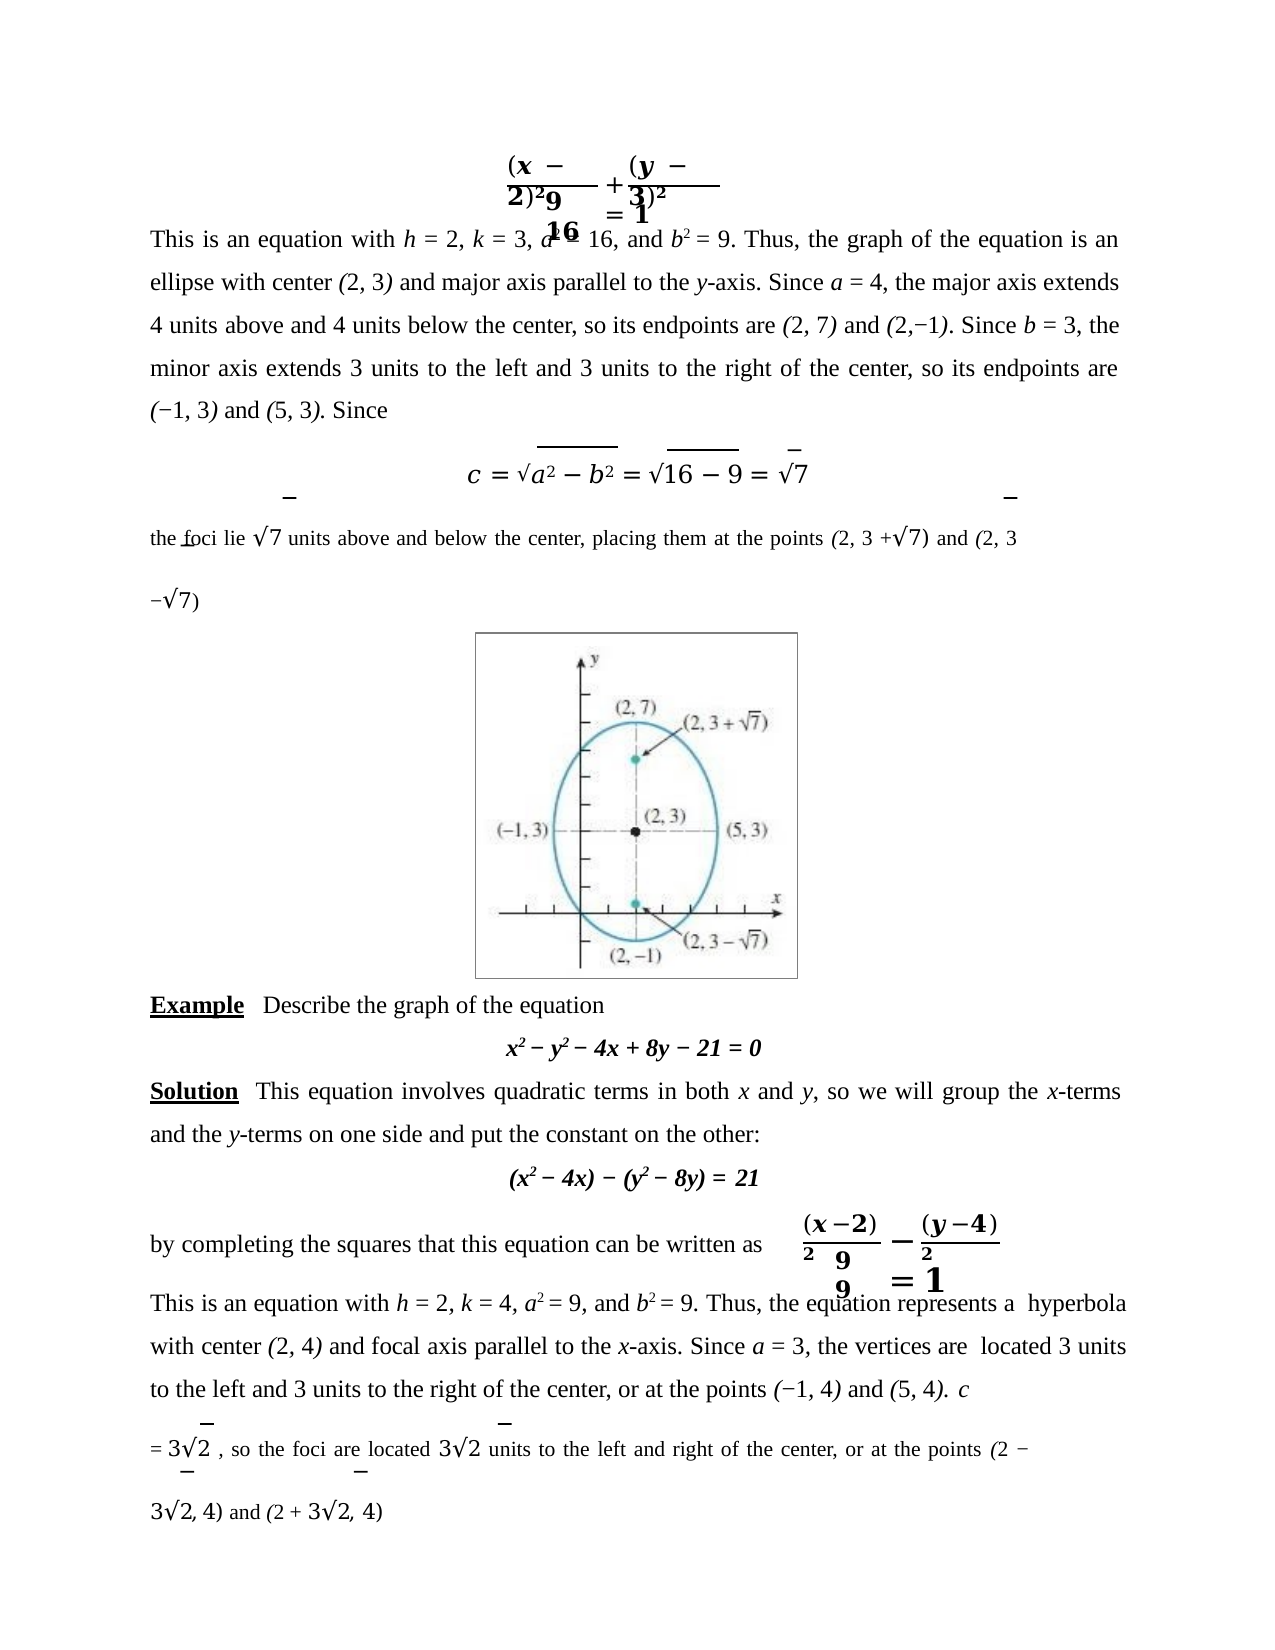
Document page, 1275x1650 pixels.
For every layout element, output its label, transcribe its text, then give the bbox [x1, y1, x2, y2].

text_box Example [147, 985, 247, 1018]
text_box − = 𝟏 [886, 1217, 1066, 1271]
text_box This is an equation with h = 2, k = 3, a2 = 16, and b2 = 9. Thus, the graph of the equation is an ellipse with center (2, 3) and major axis parallel to the y-axis. Since a = 4, the major axis extends 4 units above and 4 units below the center, so its endpoints are (2, 7) and (2,−1). Since b = 3, the minor axis extends 3 units to the left and 3 units to the right of the center, so its endpoints are (−1, 3) and (5, 3). Since 𝑐 = √𝑎2 − 𝑏2 = √16 − 9 = √7 the foci lie √7 units above and below the center, placing them at the points (2, 3 +√7) and (2, 3 −√7) [147, 207, 1128, 617]
text_box 𝟗 𝟗 [832, 1243, 886, 1271]
text_box (𝒙−𝟐)𝟐 [800, 1206, 883, 1271]
text_box and the y-terms on one side and put the constant on the other: (x2 − 4x) − (y2 − 8y) = 21 [147, 1102, 768, 1191]
text_box (𝒚 − 𝟑)𝟐 [626, 147, 722, 166]
text_box Solution [147, 1072, 242, 1102]
text_box Describe the graph of the equation x2 − y2 − 4x + 8y − 21 = 0 This equation involves quadratic terms in both x and y, so we will group the x-terms [253, 972, 1127, 1105]
text_box 𝟗 𝟏𝟔 [543, 183, 602, 207]
text_box by completing the squares that this equation can be written as [147, 1225, 767, 1258]
text_box [475, 633, 798, 979]
text_box + = 𝟏 [602, 166, 771, 207]
text_box (𝒚−𝟒)𝟐 [919, 1206, 1001, 1217]
text_box (𝒙 − 𝟐)𝟐 [505, 147, 600, 207]
text_box This is an equation with h = 2, k = 4, a2 = 9, and b2 = 9. Thus, the equation represents a hyperbola with center (2, 4) and focal axis parallel to the x-axis. Since a = 3, the vertices are located 3 units to the left and 3 units to the right of the center, or at the points (−1, 4) and (5, 4). c = 3√2 , so the foci are located 3√2 units to the left and right of the center, or at the points (2 − 3√2, 4) and (2 + 3√2, 4) [147, 1271, 1128, 1528]
